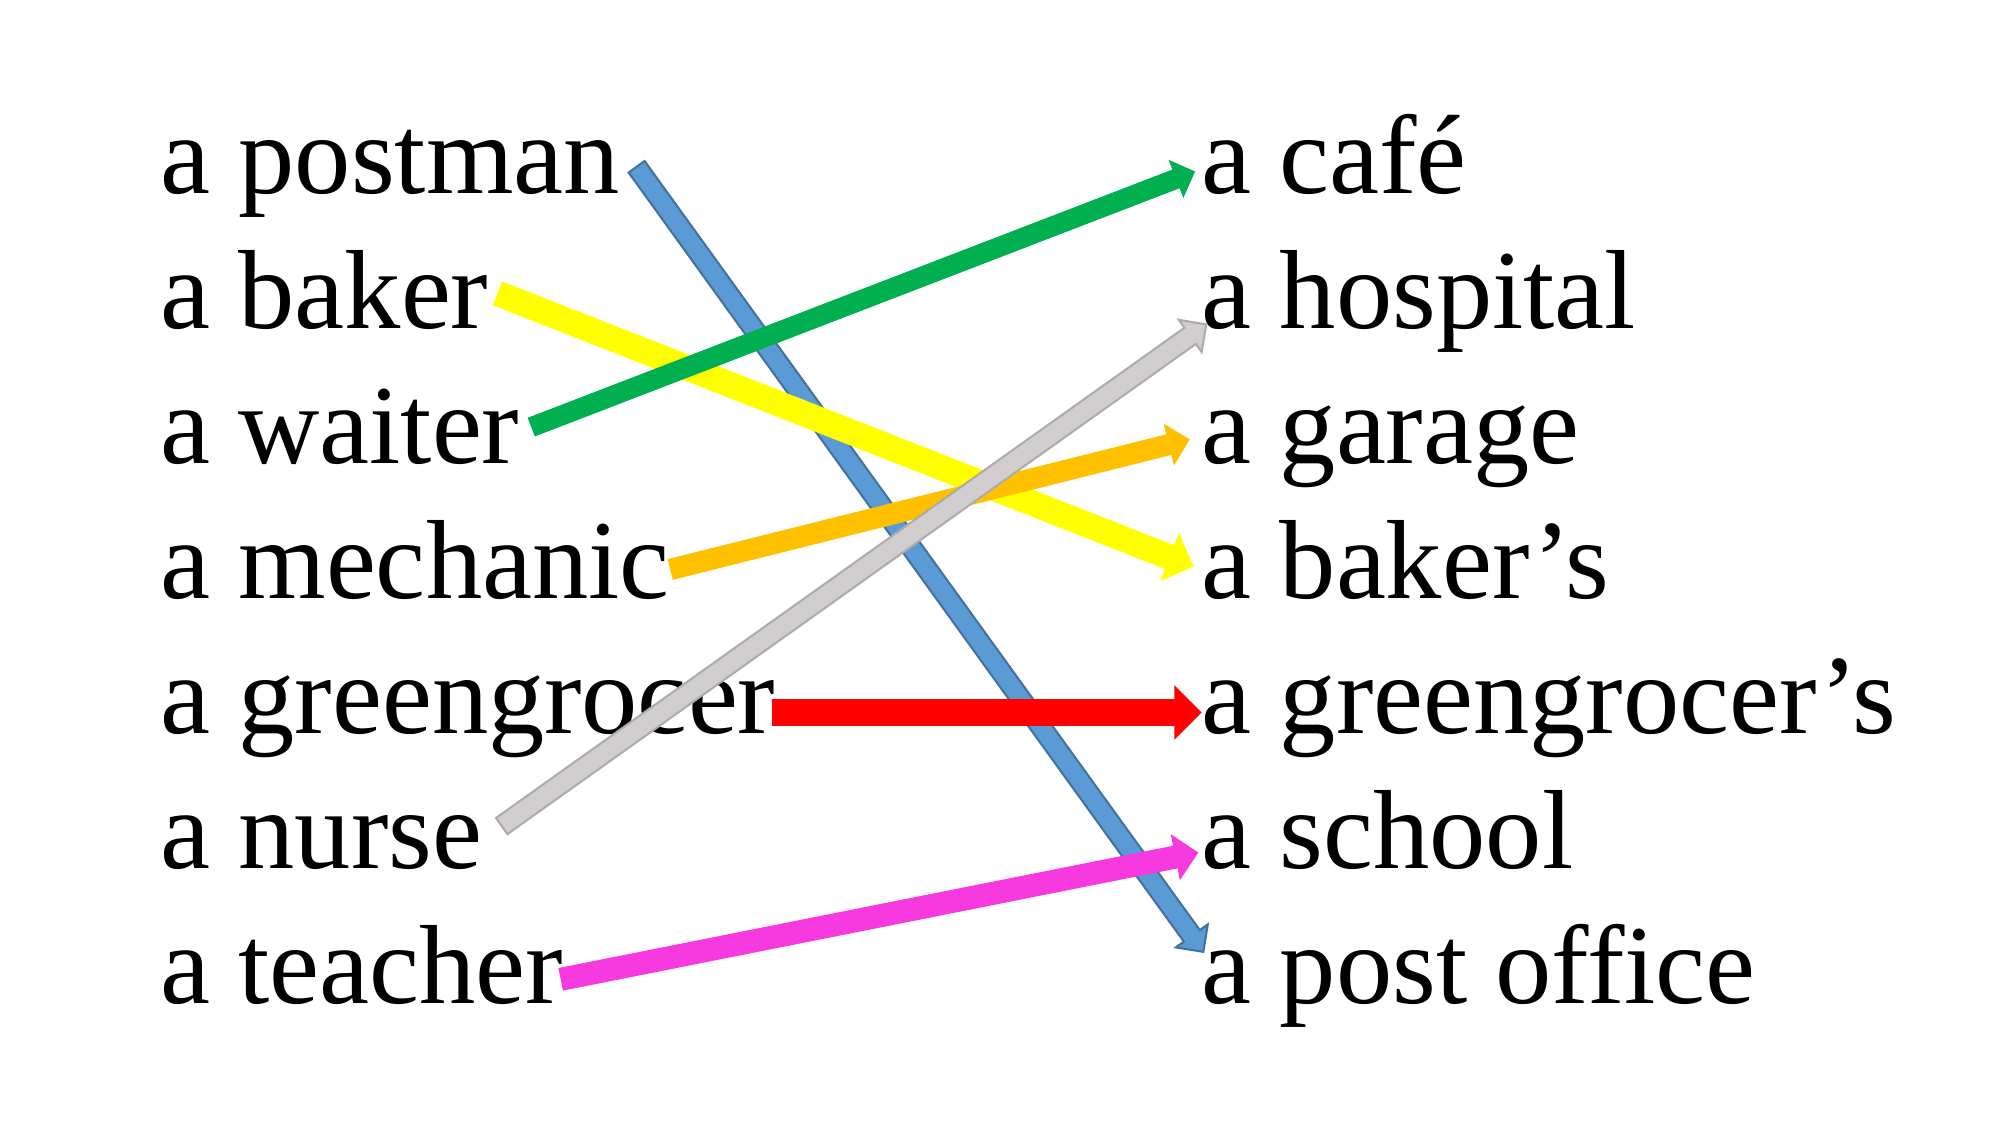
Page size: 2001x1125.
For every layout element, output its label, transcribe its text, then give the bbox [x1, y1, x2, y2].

text_box a postman a baker a waiter a mechanic a greengrocer a nurse a teacher [145, 73, 888, 1034]
text_box [991, 490, 1194, 582]
text_box [883, 522, 908, 536]
text_box [772, 685, 1202, 740]
text_box [667, 486, 959, 580]
text_box [1135, 873, 1210, 954]
text_box [973, 423, 1190, 505]
text_box a café a hospital a garage a baker’s a greengrocer’s a school a post office [1187, 73, 1957, 1034]
text_box [492, 281, 690, 369]
text_box [903, 542, 1035, 699]
text_box [814, 432, 893, 508]
text_box [494, 318, 1208, 836]
text_box [527, 159, 1196, 437]
text_box [756, 344, 824, 407]
text_box [1026, 726, 1144, 856]
text_box [558, 834, 1199, 991]
text_box [627, 159, 765, 334]
text_box [683, 366, 982, 487]
